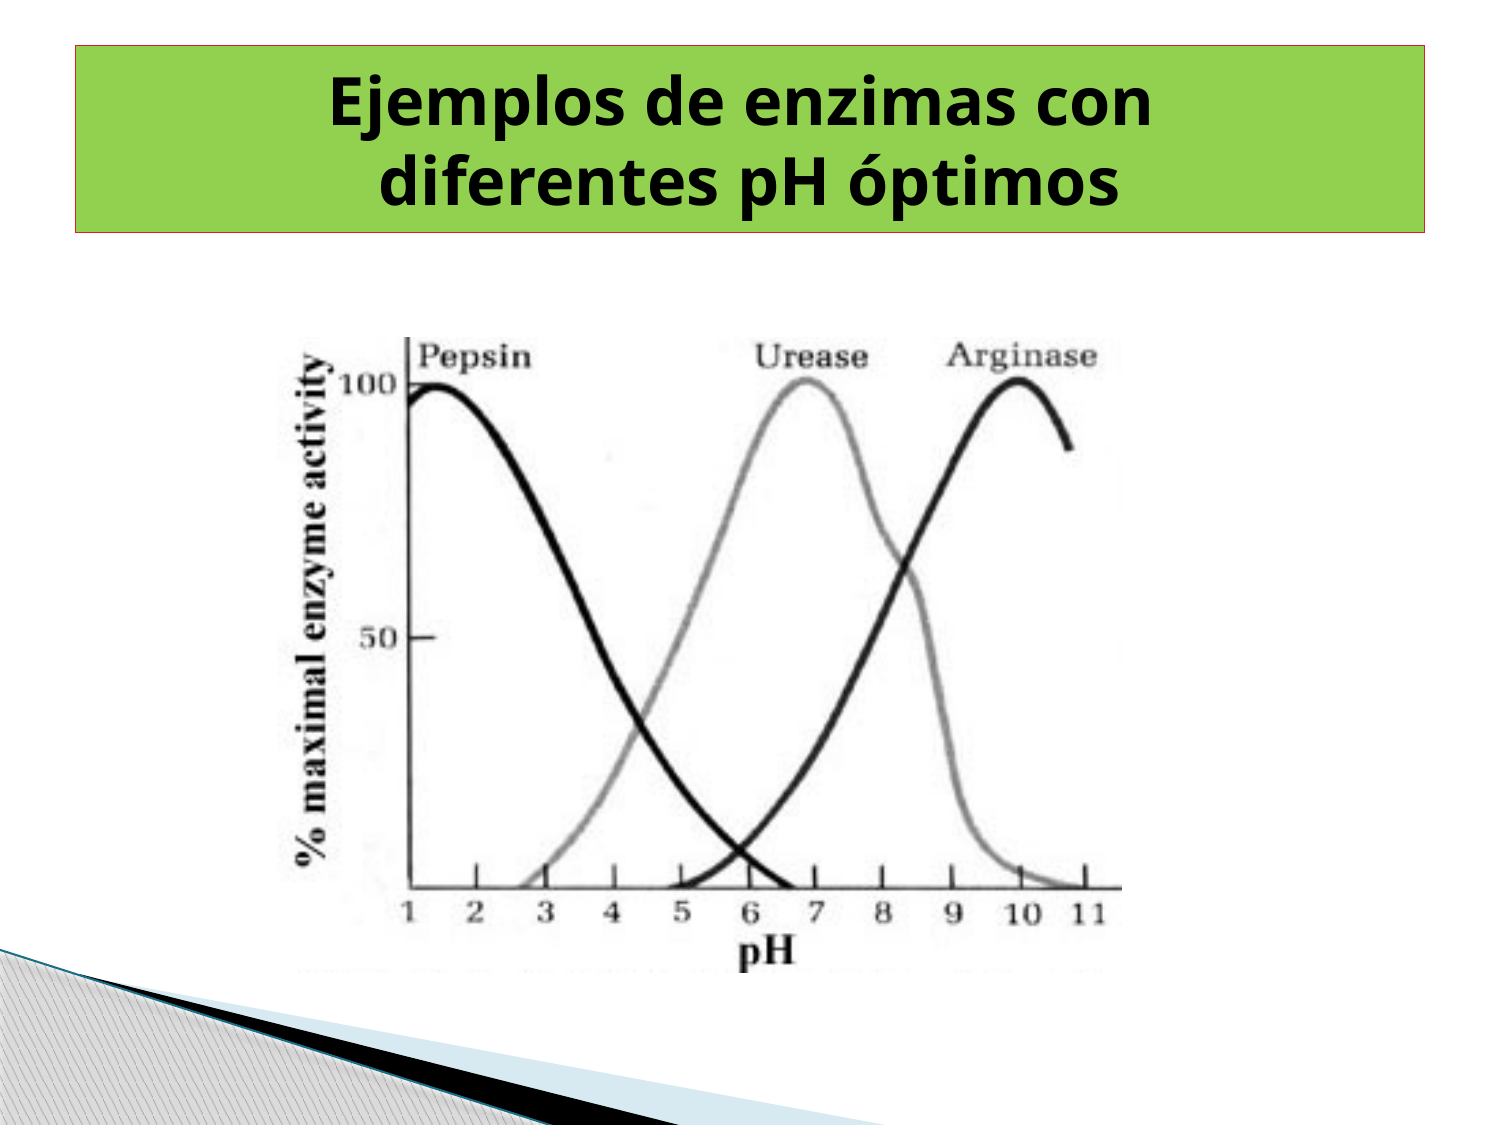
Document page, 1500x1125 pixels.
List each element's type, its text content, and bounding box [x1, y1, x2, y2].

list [277, 337, 1123, 973]
title Ejemplos de enzimas con diferentes pH óptimos [75, 45, 1425, 233]
